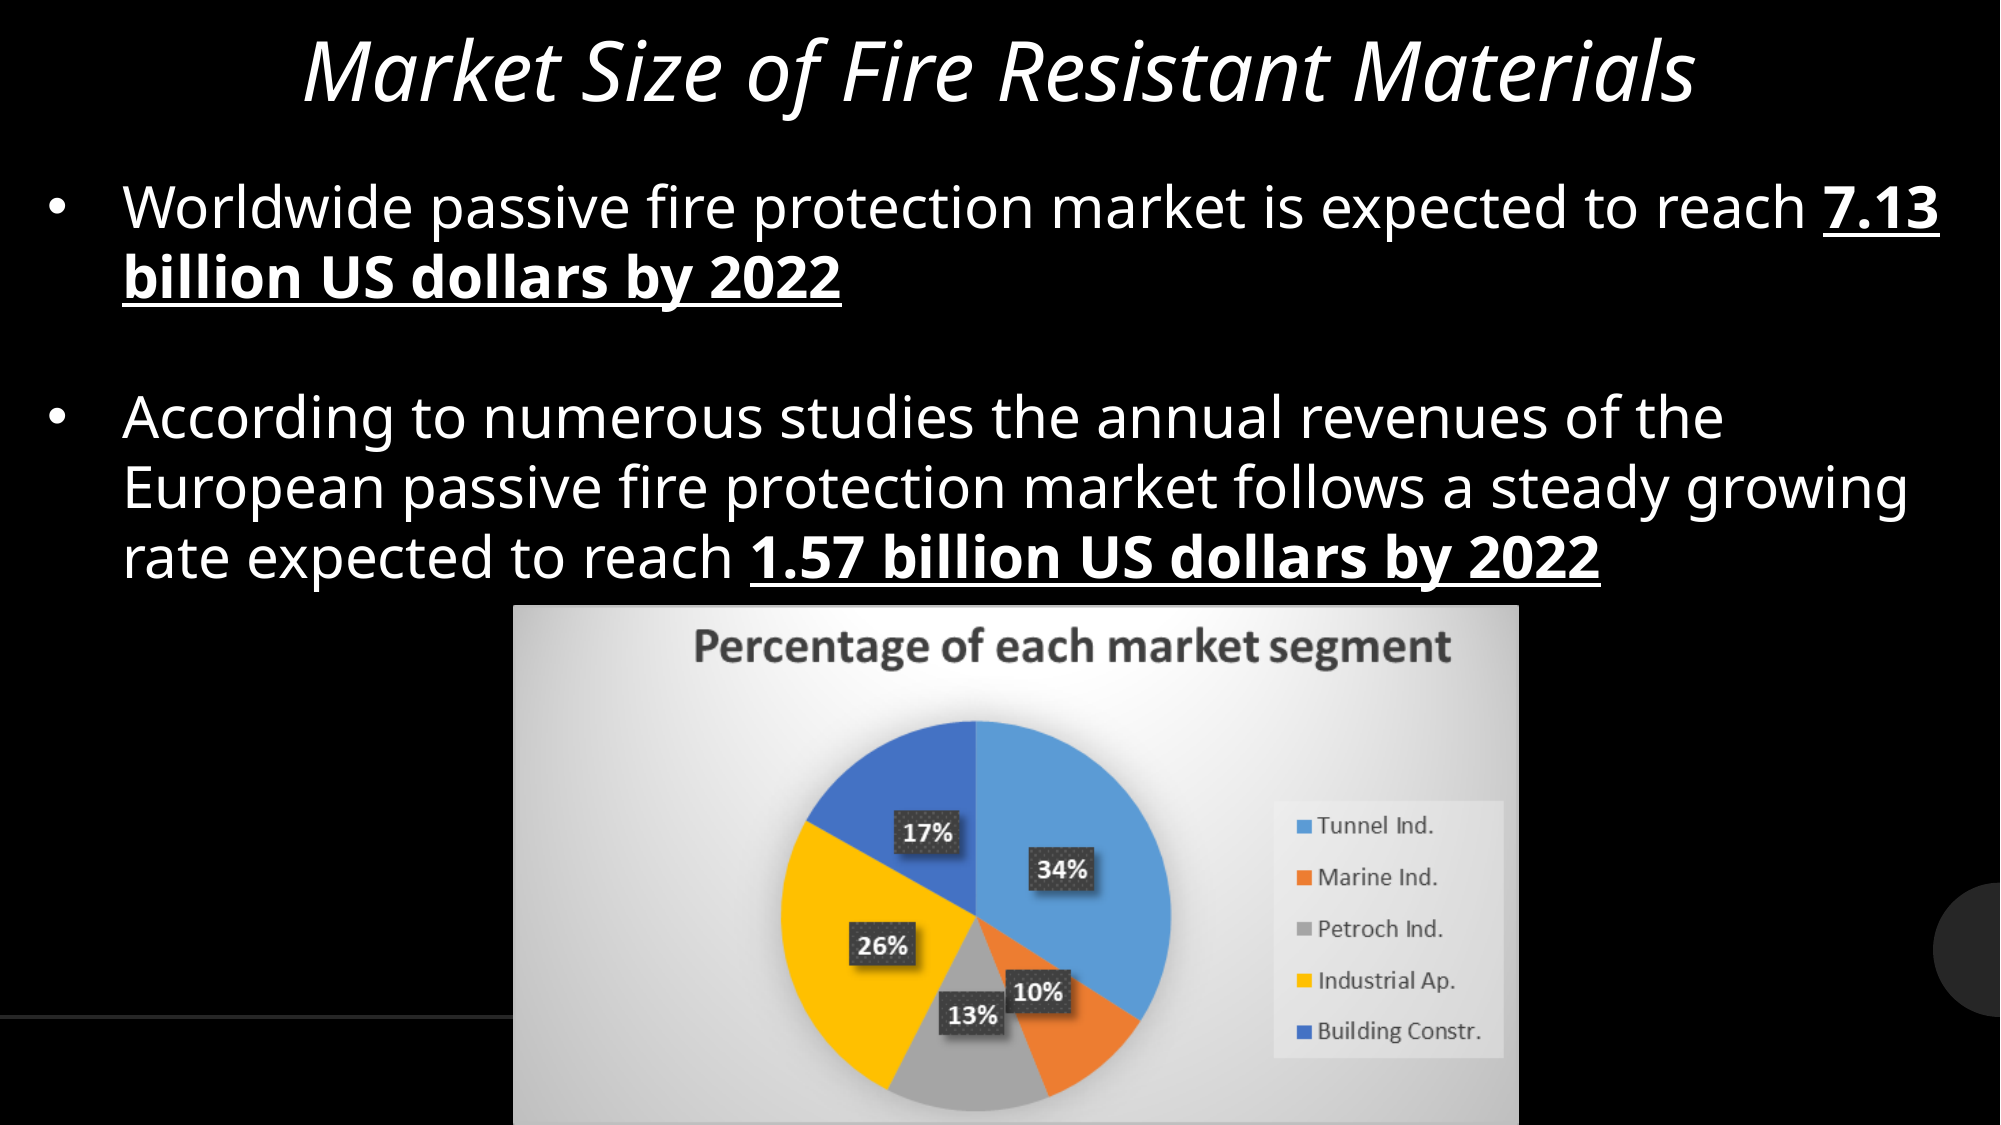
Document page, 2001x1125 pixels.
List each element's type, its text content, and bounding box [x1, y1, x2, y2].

text_box Market Size of Fire Resistant Materials [0, 3, 2000, 147]
text_box Worldwide passive fire protection market is expected to reach 7.13 billion US dollars by 2022 According to numerous studies the annual revenues of the European passive fire protection market follows a steady growing rate expected to reach 1.57 billion US dollars by 2022 [32, 162, 2000, 598]
picture [513, 605, 1519, 1125]
